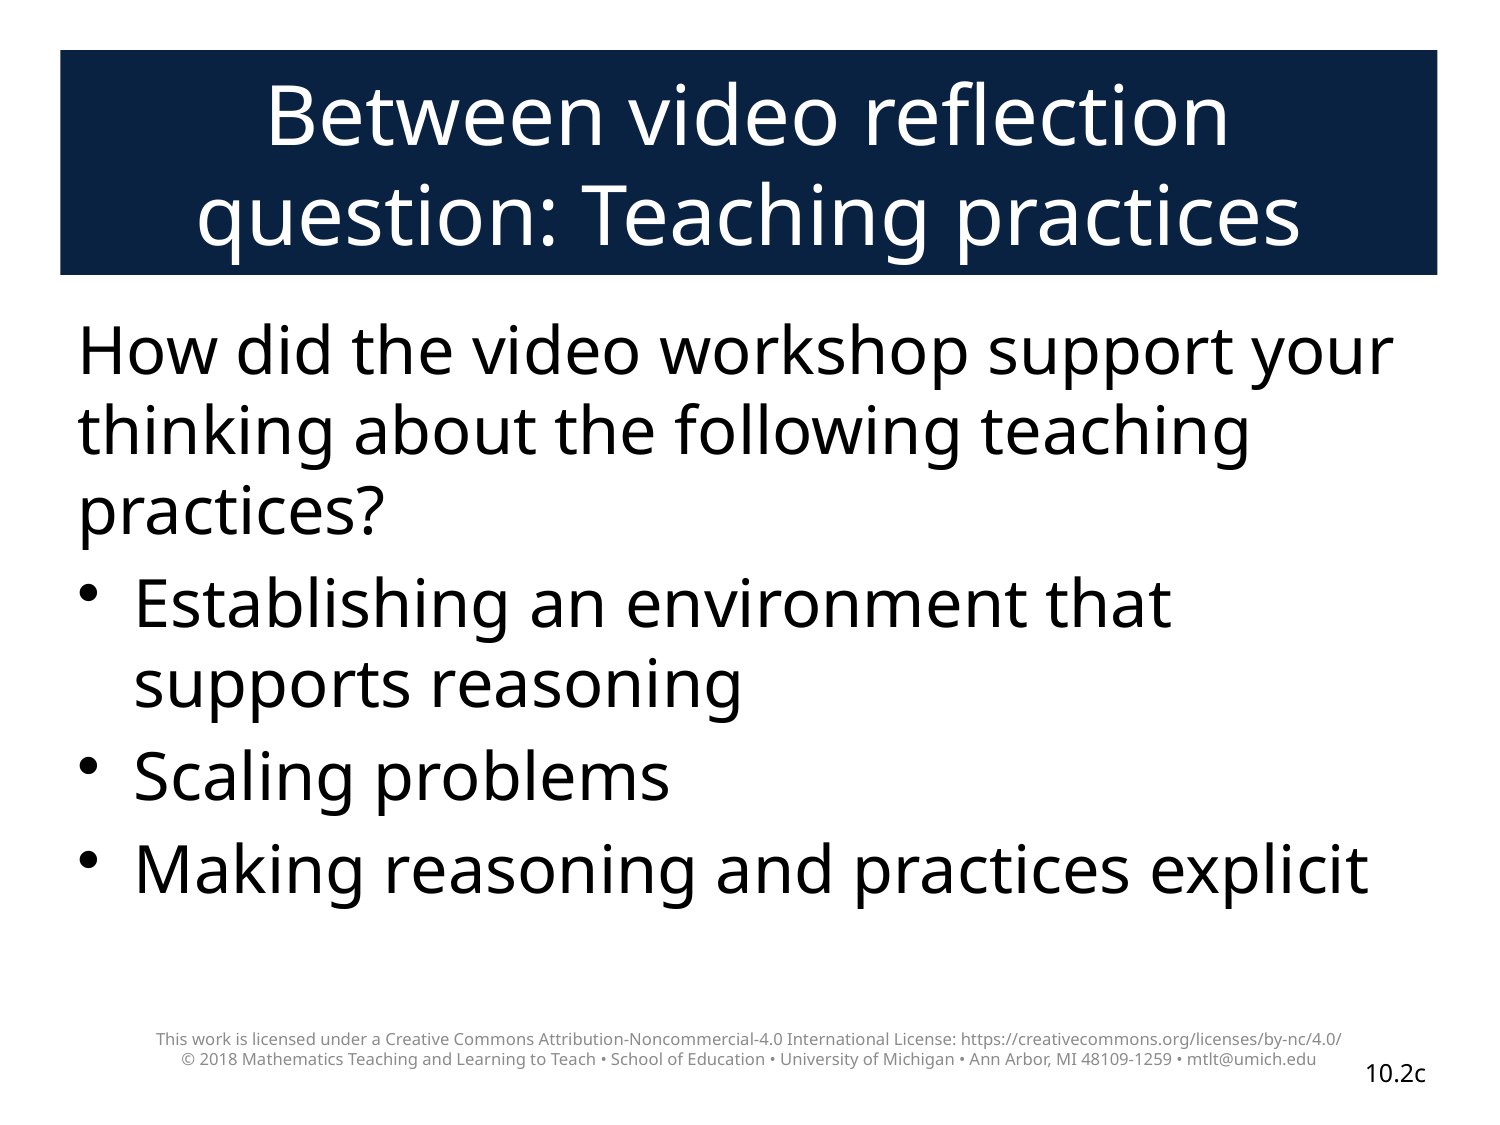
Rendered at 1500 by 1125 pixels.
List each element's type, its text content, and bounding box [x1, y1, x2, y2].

title Between video reflection question: Teaching practices [60, 50, 1438, 275]
footer This work is licensed under a Creative Commons Attribution-Noncommercial-4.0 International License: https://creativecommons.org/licenses/by-nc/4.0/ © 2018 Mathematics Teaching and Learning to Teach • School of Education • University of Michigan • Ann Arbor, MI 48109-1259 • mtlt@umich.edu [62, 1009, 1438, 1088]
text_box 10.2c [1350, 1050, 1441, 1095]
list How did the video workshop support your thinking about the following teaching practices? Establishing an environment that supports reasoning Scaling problems Making reasoning and practices explicit [62, 299, 1438, 1005]
